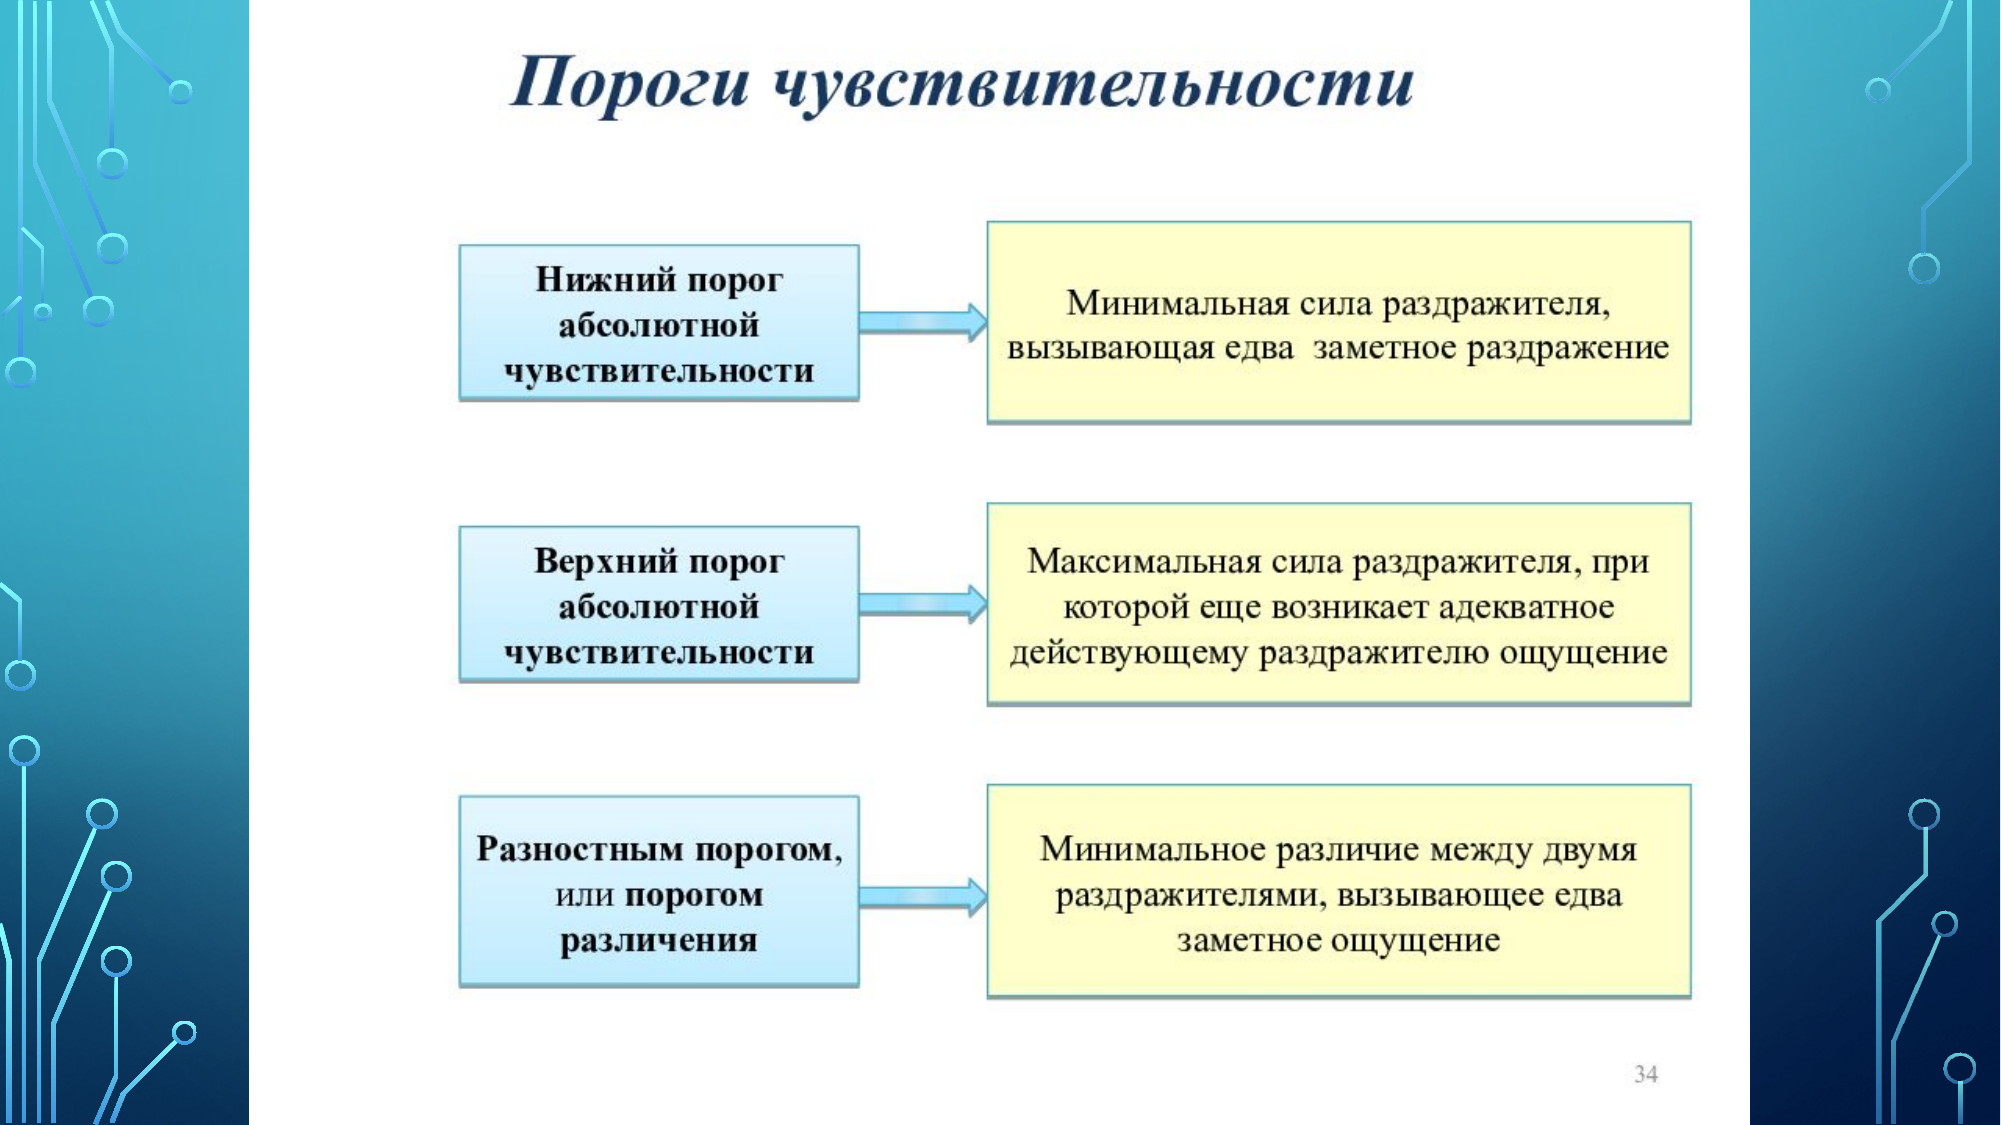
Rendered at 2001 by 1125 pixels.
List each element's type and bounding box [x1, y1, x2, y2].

picture [249, 0, 1751, 1125]
